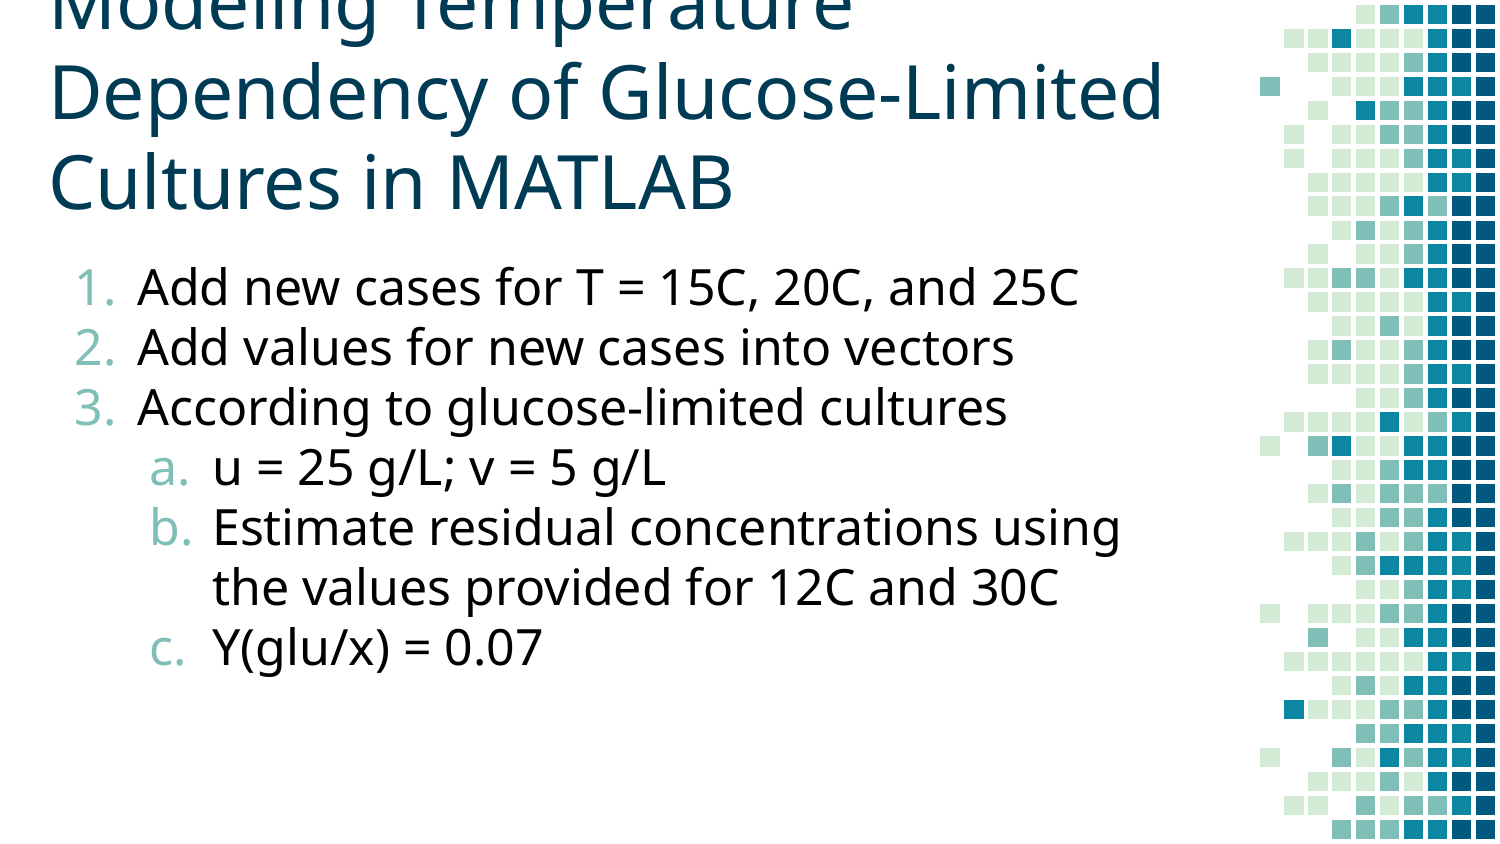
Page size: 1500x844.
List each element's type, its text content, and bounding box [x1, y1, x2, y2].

title Modeling Temperature Dependency of Glucose-Limited Cultures in MATLAB [33, 34, 1281, 240]
list Add new cases for T = 15C, 20C, and 25C Add values for new cases into vectors According to glucose-limited cultures u = 25 g/L; v = 5 g/L Estimate residual concentrations using the values provided for 12C and 30C Y(glu/x) = 0.07 [47, 239, 1217, 786]
